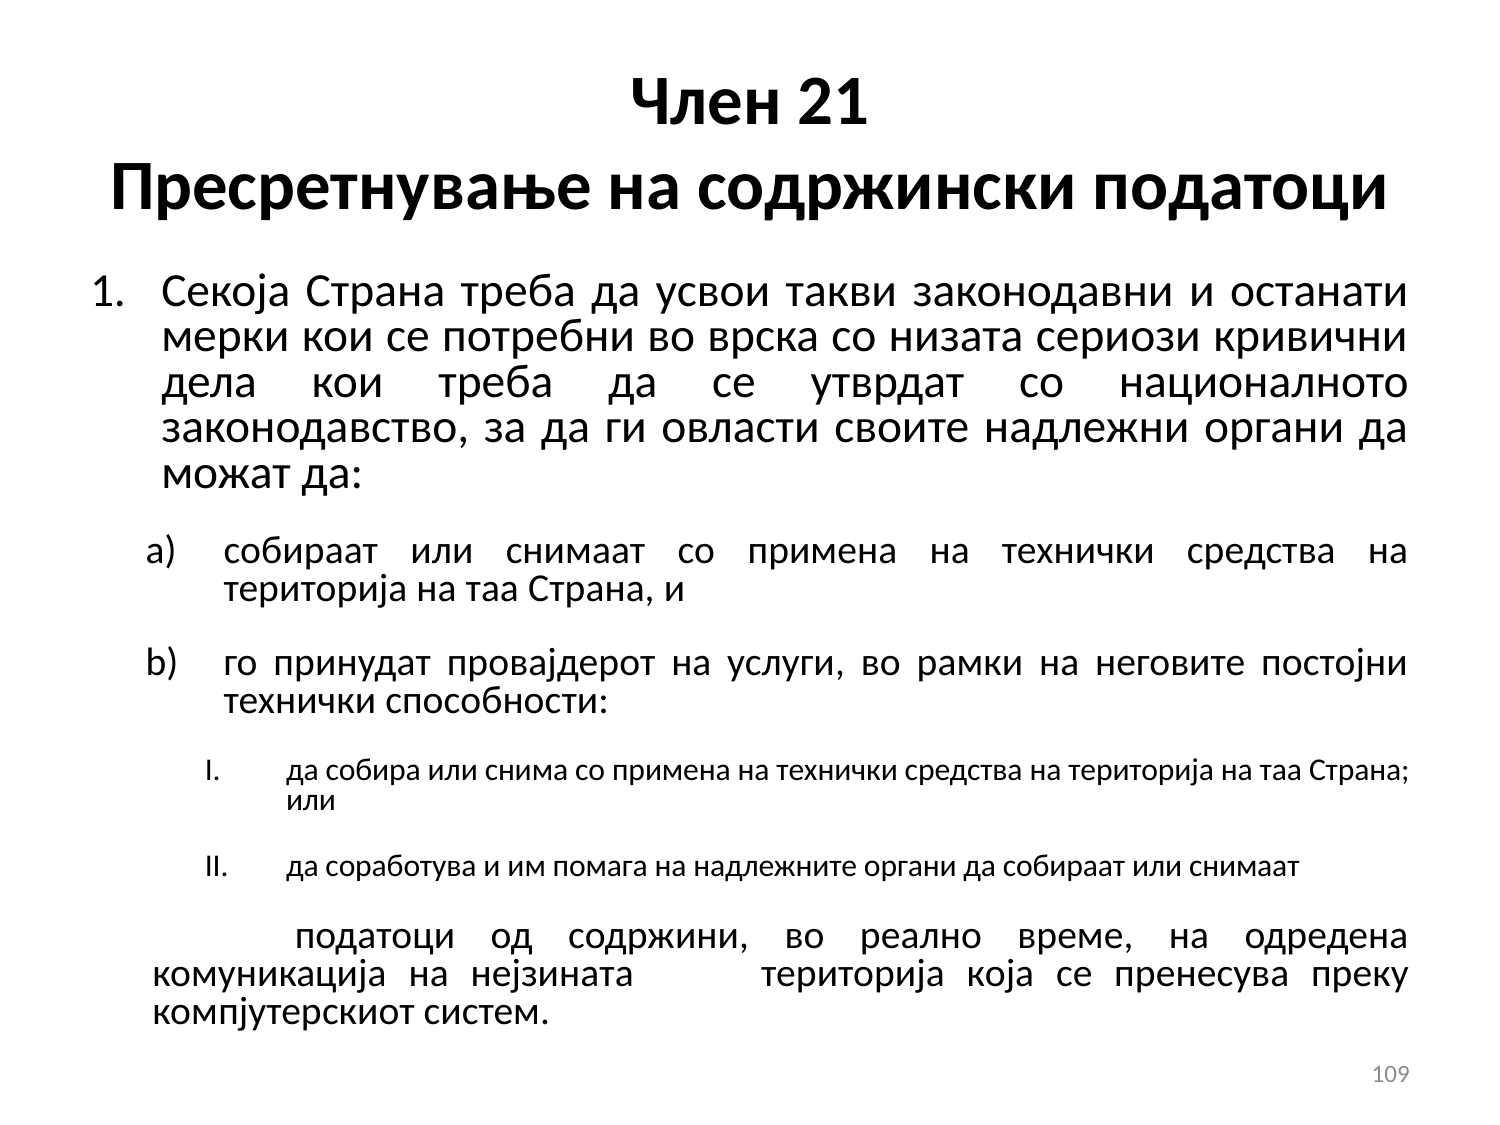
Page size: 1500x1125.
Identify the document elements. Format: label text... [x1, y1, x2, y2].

list Секоја Страна треба да усвои такви законодавни и останати мерки кои се потребни во врска со низата сериози кривични дела кои треба да се утврдат со националното законодавство, за да ги овласти своите надлежни органи да можат да: собираат или снимаат со примена на технички средства на територија на таа Страна, и го принудат провајдерот на услуги, во рамки на неговите постојни технички способности: да собира или снима со примена на технички средства на територија на таа Страна; или да соработува и им помага на надлежните органи да собираат или снимаат податоци од содржини, во реално време, на одредена комуникација на нејзината територија која се пренесува преку компјутерскиот систем. [74, 262, 1426, 1043]
slide_number 109 [1074, 1042, 1425, 1103]
title Член 21 Пресретнување на содржински податоци [74, 44, 1426, 233]
